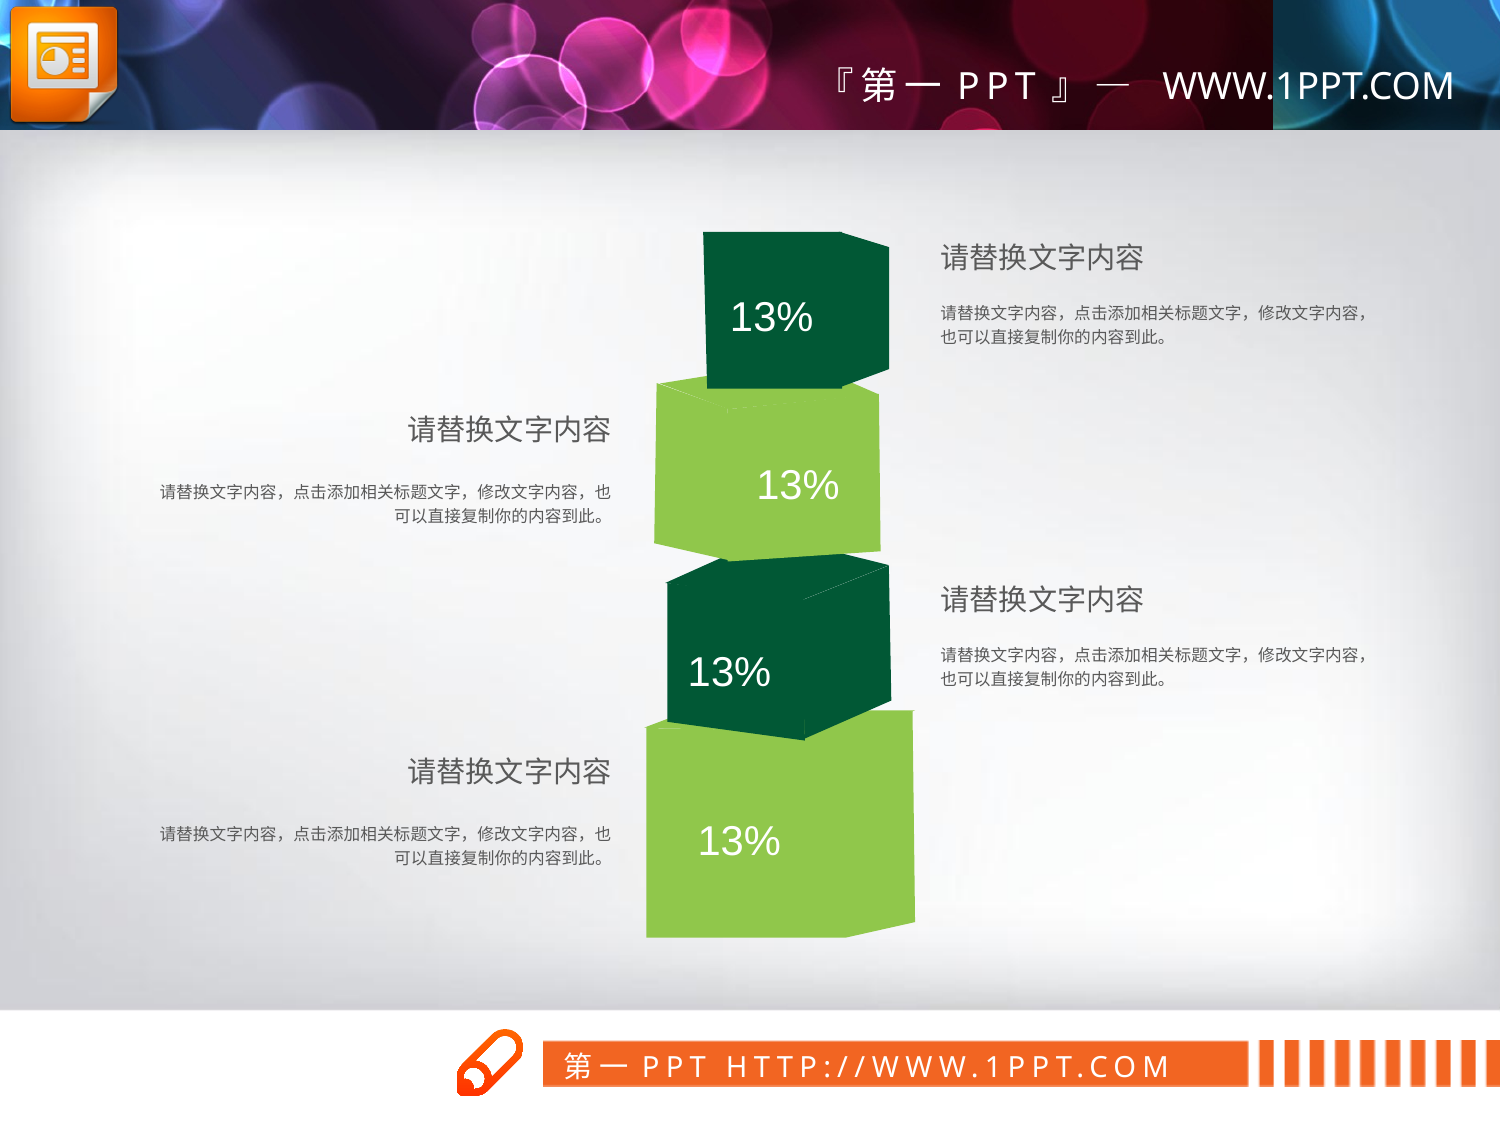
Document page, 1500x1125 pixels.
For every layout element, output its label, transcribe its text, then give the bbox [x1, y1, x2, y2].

text_box 请替换文字内容 [940, 232, 1244, 275]
text_box 请替换文字内容 [302, 404, 612, 447]
text_box 请替换文字内容 [940, 574, 1244, 617]
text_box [643, 231, 916, 938]
picture [0, 0, 1500, 1012]
picture [543, 1040, 1500, 1087]
text_box 请替换文字内容，点击添加相关标题文字，修改文字内容，也可以直接复制你的内容到此。 [143, 477, 612, 526]
text_box 请替换文字内容，点击添加相关标题文字，修改文字内容，也可以直接复制你的内容到此。 [143, 819, 612, 868]
text_box 请替换文字内容，点击添加相关标题文字，修改文字内容，也可以直接复制你的内容到此。 [940, 298, 1376, 347]
text_box 请替换文字内容，点击添加相关标题文字，修改文字内容，也可以直接复制你的内容到此。 [940, 640, 1376, 689]
text_box 请替换文字内容 [302, 746, 612, 789]
